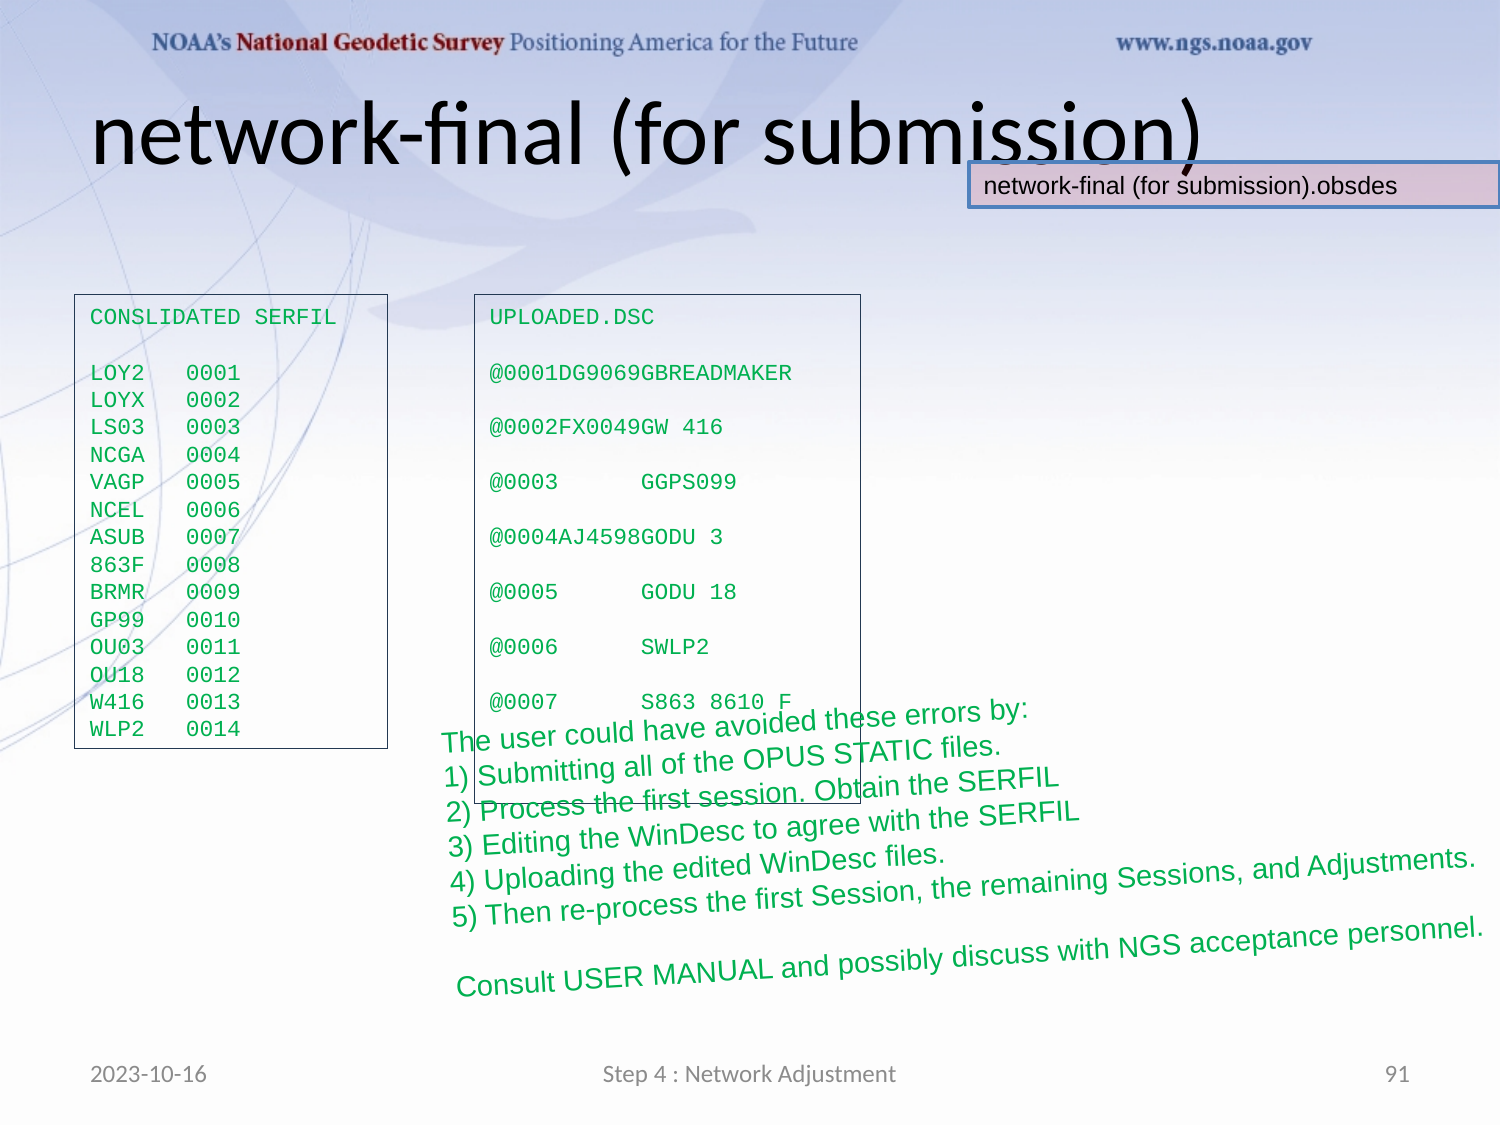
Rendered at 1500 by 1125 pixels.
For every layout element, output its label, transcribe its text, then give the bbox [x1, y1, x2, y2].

text_box network-final (for submission).obsdes [968, 162, 1500, 208]
text_box The user could have avoided these errors by: 1) Submitting all of the OPUS STATIC files. 2) Process the first session. Obtain the SERFIL 3) Editing the WinDesc to agree with the SERFIL 4) Uploading the edited WinDesc files. 5) Then re-process the first Session, the remaining Sessions, and Adjustments. Consult USER MANUAL and possibly discuss with NGS acceptance personnel. [425, 652, 1500, 1012]
title network-final (for submission) [74, 74, 1426, 181]
picture [0, 0, 1500, 1125]
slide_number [75, 1042, 425, 1103]
footer Step 4 : Network Adjustment [512, 1042, 988, 1103]
text_box CONSLIDATED SERFIL LOY2 0001 LOYX 0002 LS03 0003 NCGA 0004 VAGP 0005 NCEL 0006 ASUB 0007 863F 0008 BRMR 0009 GP99 0010 OU03 0011 OU18 0012 W416 0013 WLP2 0014 [74, 294, 388, 749]
slide_number 91 [1074, 1042, 1425, 1103]
text_box UPLOADED.DSC @0001DG9069GBREADMAKER @0002FX0049GW 416 @0003 GGPS099 @0004AJ4598GODU 3 @0005 GODU 18 @0006 SWLP2 @0007 S863 8610 F [474, 294, 861, 714]
